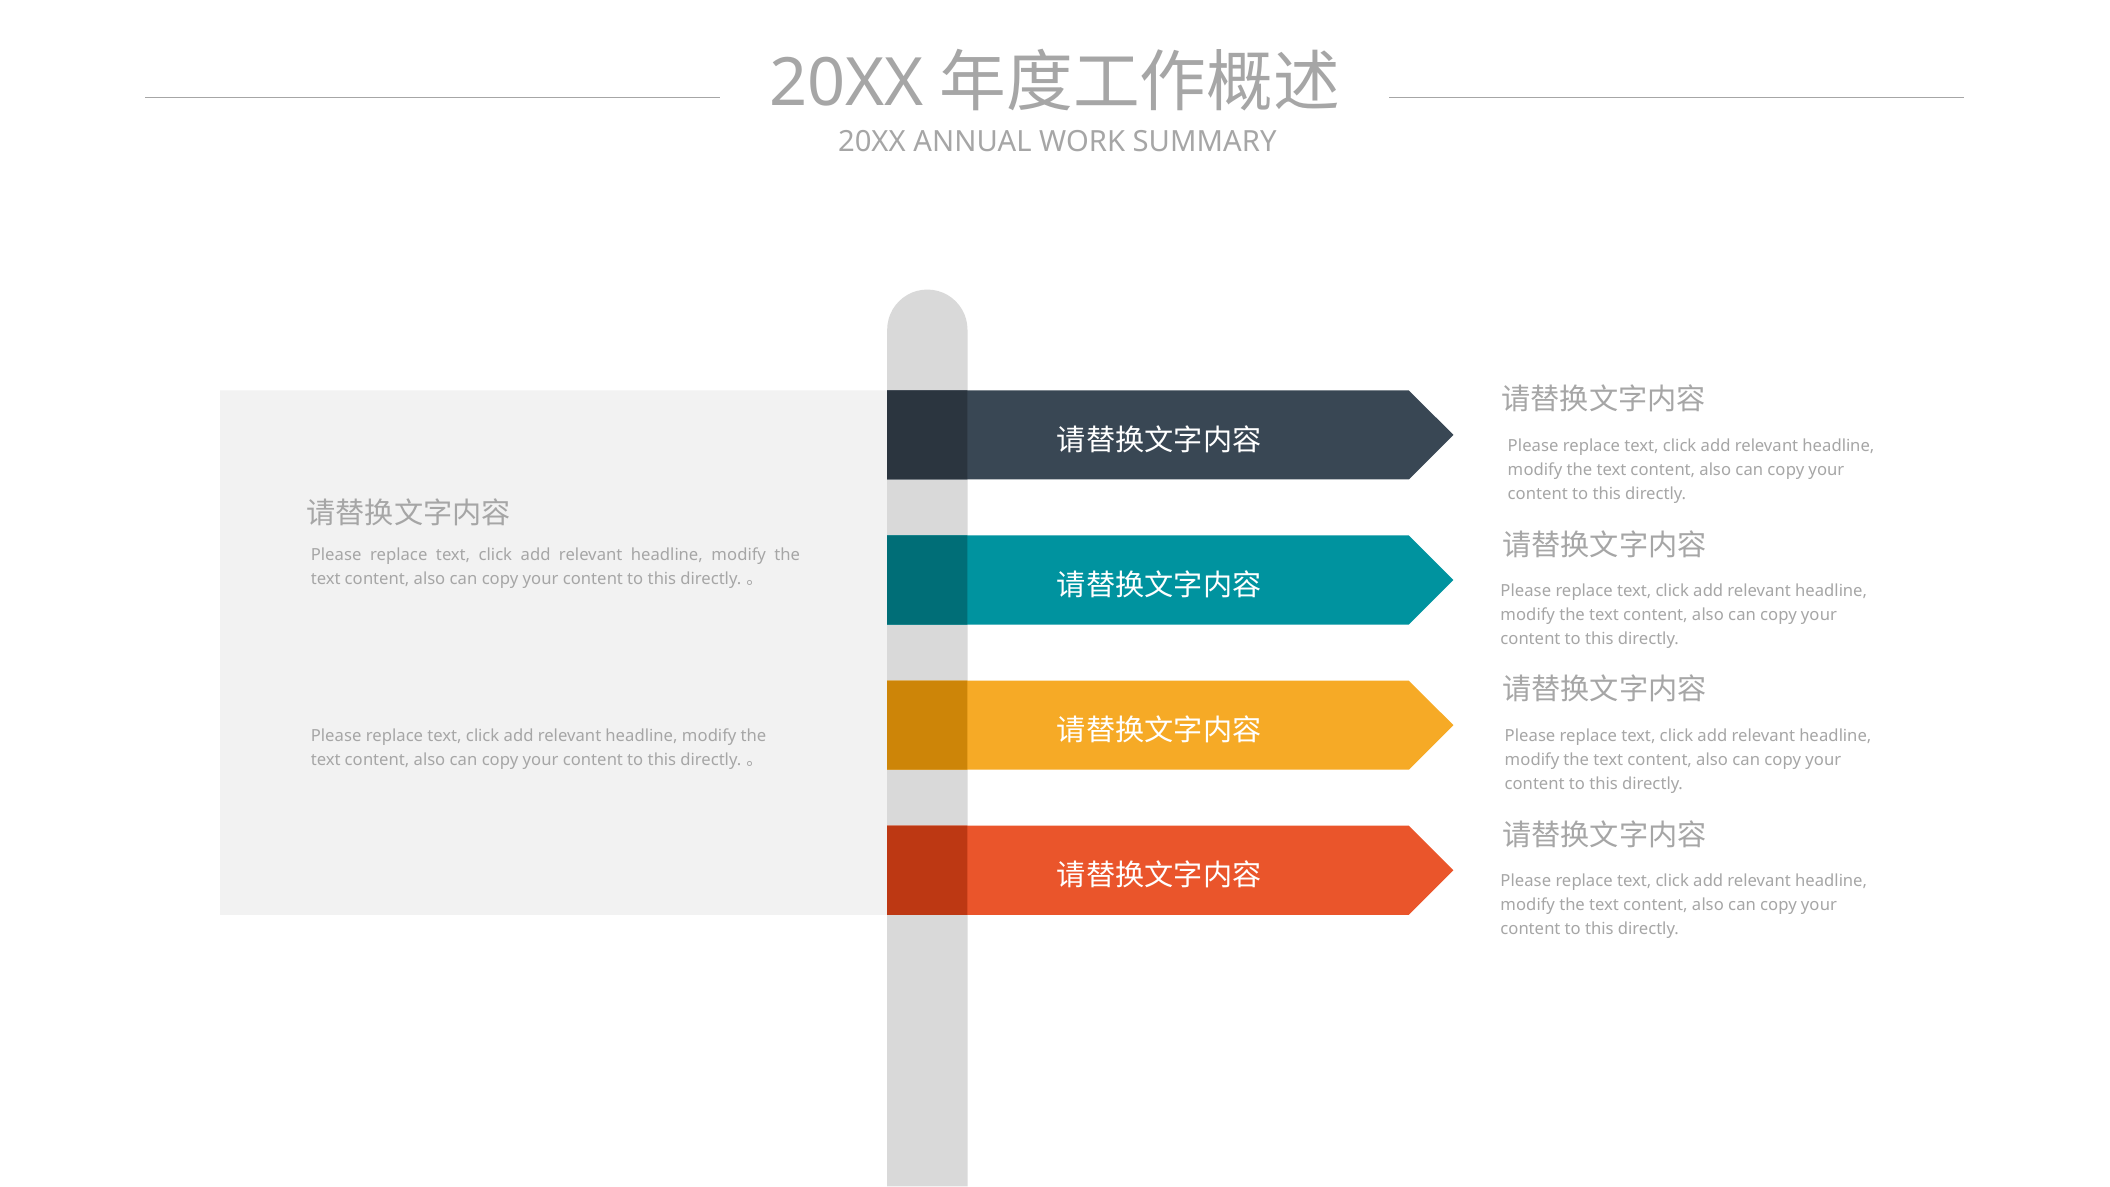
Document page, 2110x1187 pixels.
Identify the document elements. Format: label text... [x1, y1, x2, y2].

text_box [1485, 656, 1900, 800]
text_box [887, 535, 1454, 625]
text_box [887, 390, 1454, 480]
text_box [887, 770, 969, 825]
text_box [1485, 366, 1903, 510]
text_box 20XX ANNUAL WORK SUMMARY [824, 122, 1291, 158]
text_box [1485, 511, 1896, 655]
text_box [220, 390, 887, 915]
text_box 20XX年度工作概述 [730, 38, 1379, 96]
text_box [887, 680, 1454, 770]
text_box 20XX年度工作概述 [730, 98, 1379, 119]
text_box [1485, 801, 1896, 945]
text_box [886, 288, 969, 390]
text_box [886, 915, 969, 1187]
text_box [887, 625, 969, 680]
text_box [887, 825, 1454, 915]
text_box [887, 480, 969, 535]
